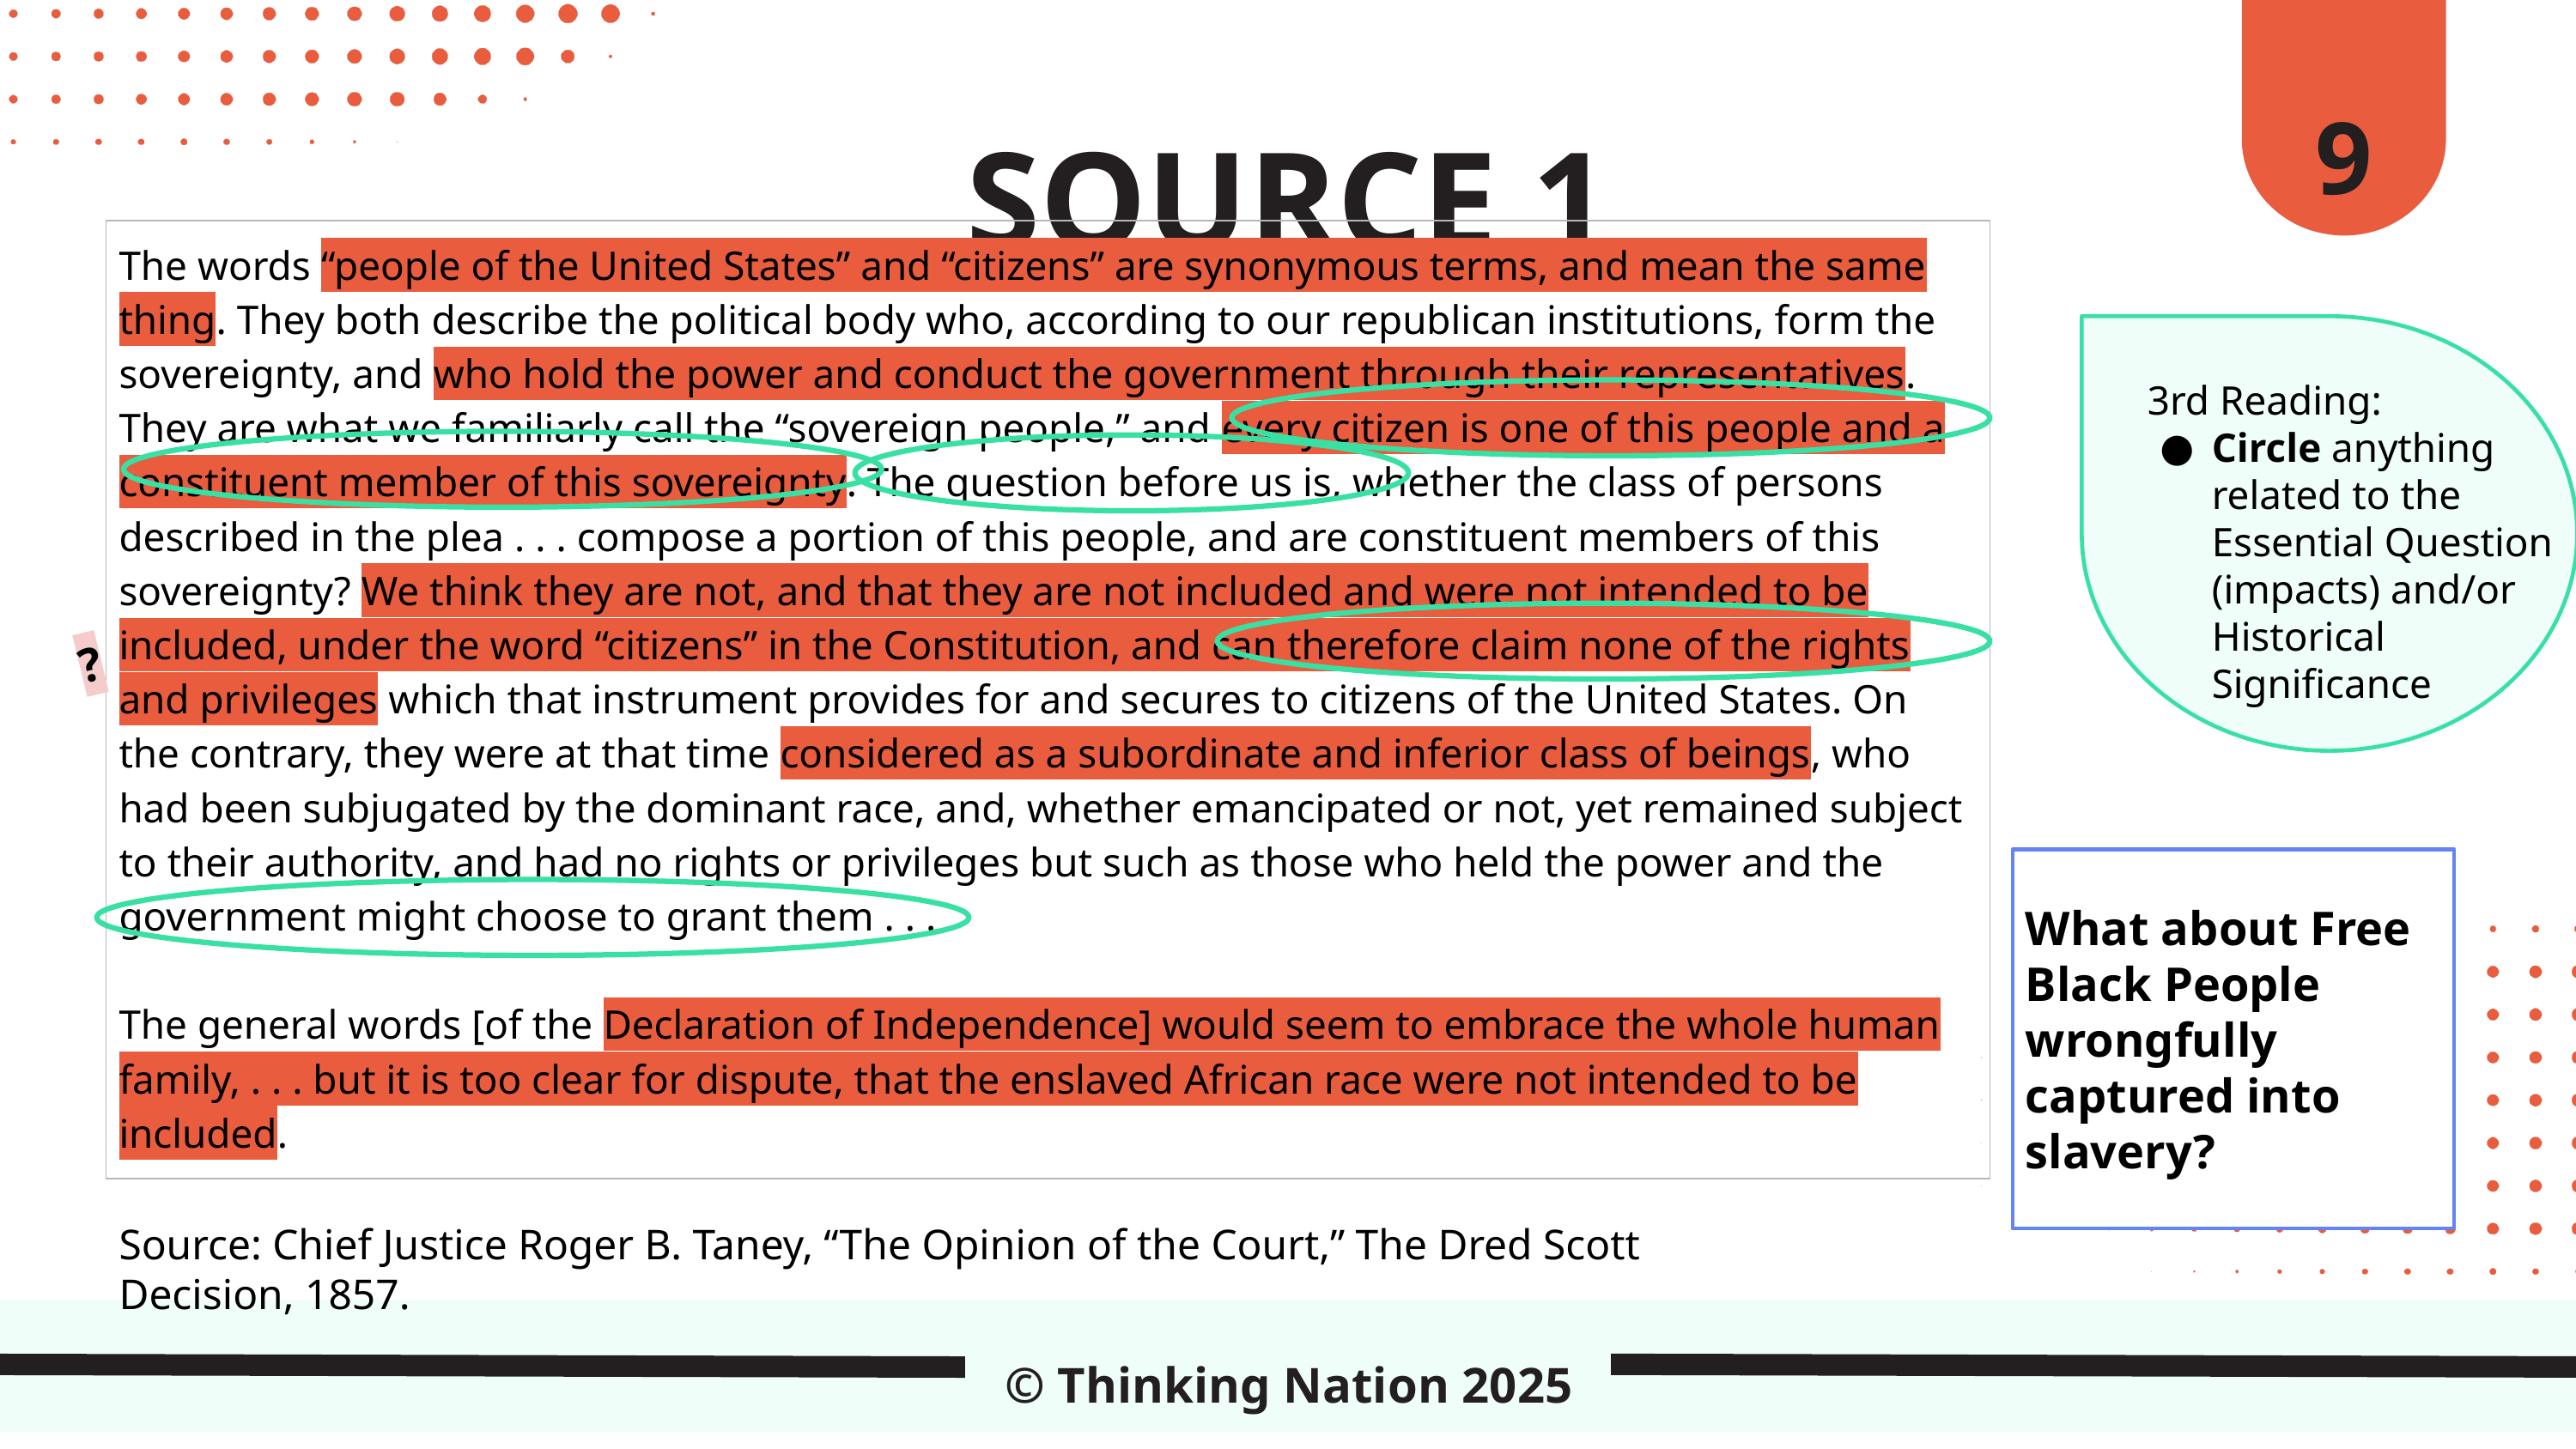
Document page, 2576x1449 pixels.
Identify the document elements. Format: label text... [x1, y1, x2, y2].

text_box Source: Chief Justice Roger B. Taney, “The Opinion of the Court,” The Dred Scott Decision, 1857. [106, 1206, 1787, 1299]
text_box [123, 431, 882, 507]
text_box [0, 0, 660, 145]
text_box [2233, 0, 2455, 236]
text_box What about Free Black People wrongfully captured into slavery? [2012, 849, 2454, 1229]
text_box [862, 434, 1409, 512]
text_box [1938, 925, 2576, 1275]
text_box [1231, 379, 1990, 456]
text_box The words “people of the United States” and “citizens” are synonymous terms, and mean the same thing. They both describe the political body who, according to our republican institutions, form the sovereignty, and who hold the power and conduct the government through their representatives. They are what we familiarly call the “sovereign people,” and every citizen is one of this people and a constituent member of this sovereignty. The question before us is, whether the class of persons described in the plea . . . compose a portion of this people, and are constituent members of this sovereignty? We think they are not, and that they are not included and were not intended to be included, under the word “citizens” in the Constitution, and can therefore claim none of the rights and privileges which that instrument provides for and secures to citizens of the United States. On the contrary, they were at that time considered as a subordinate and inferior class of beings, who had been subjugated by the dominant race, and, whether emancipated or not, yet remained subject to their authority, and had no rights or privileges but such as those who held the power and the government might choose to grant them . . . The general words [of the Declaration of Independence] would seem to embrace the whole human family, . . . but it is too clear for dispute, that the enslaved African race were not intended to be included. [106, 221, 1990, 1179]
text_box ? [58, 615, 128, 689]
text_box SOURCE 1 [506, 51, 2070, 276]
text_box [0, 1299, 2576, 1433]
text_box [1217, 603, 1990, 680]
text_box [2081, 316, 2573, 751]
text_box [96, 879, 969, 955]
text_box 3rd Reading: Circle anything related to the Essential Question (impacts) and/or Historical Significance [2134, 362, 2576, 576]
